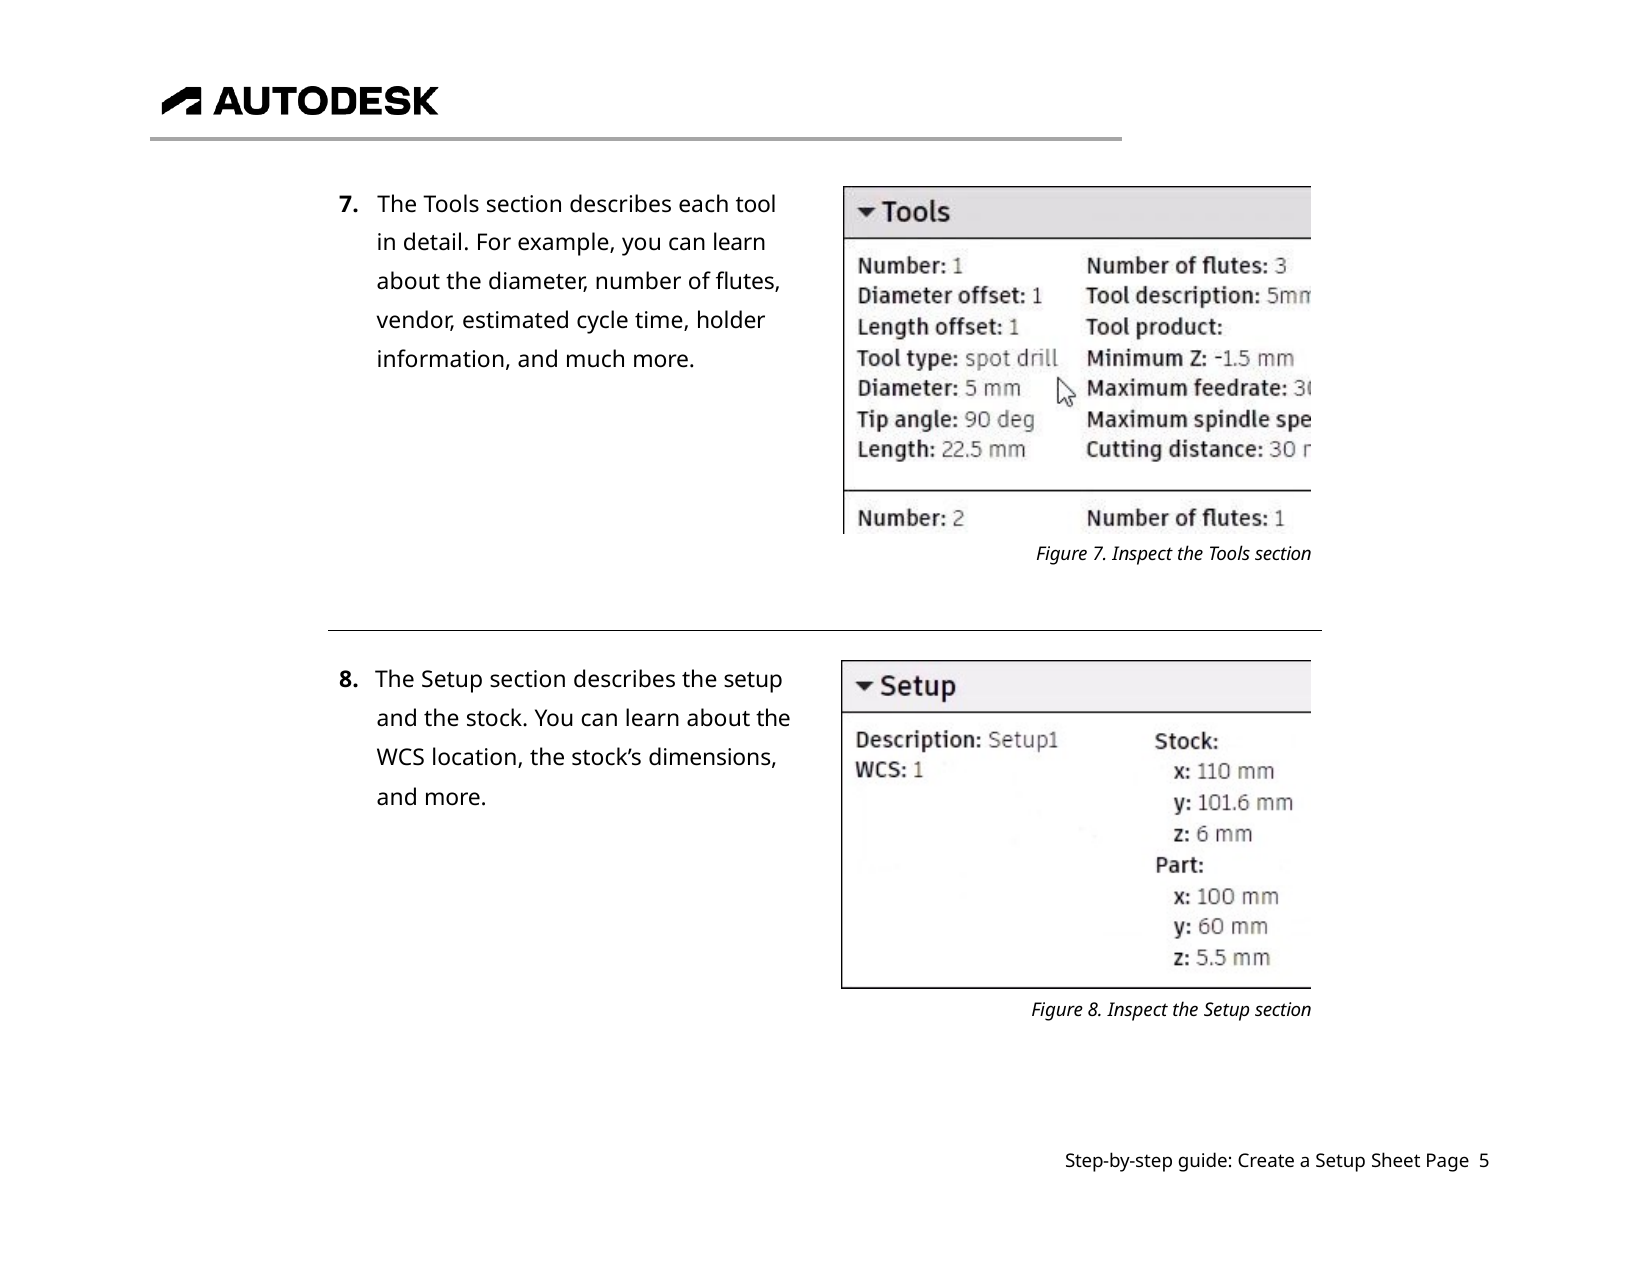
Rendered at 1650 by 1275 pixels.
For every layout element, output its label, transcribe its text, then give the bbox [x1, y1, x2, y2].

picture [161, 86, 439, 115]
table_header Figure 7. Inspect the Tools section [816, 187, 1322, 630]
table_cell 8. The Setup section describes the setup and the stock. You can learn about the WCS location, the stock’s dimensions, and more. [328, 631, 816, 1035]
slide_number Step-by-step guide: Create a Setup Sheet Page 3 [1063, 1145, 1509, 1275]
picture [841, 660, 1311, 990]
table_header 7. The Tools section describes each tool in detail. For example, you can learn about the diameter, number of flutes, vendor, estimated cycle time, holder information, and much more. [328, 187, 816, 630]
picture [843, 186, 1311, 534]
table_cell Figure 8. Inspect the Setup section [816, 631, 1322, 1035]
